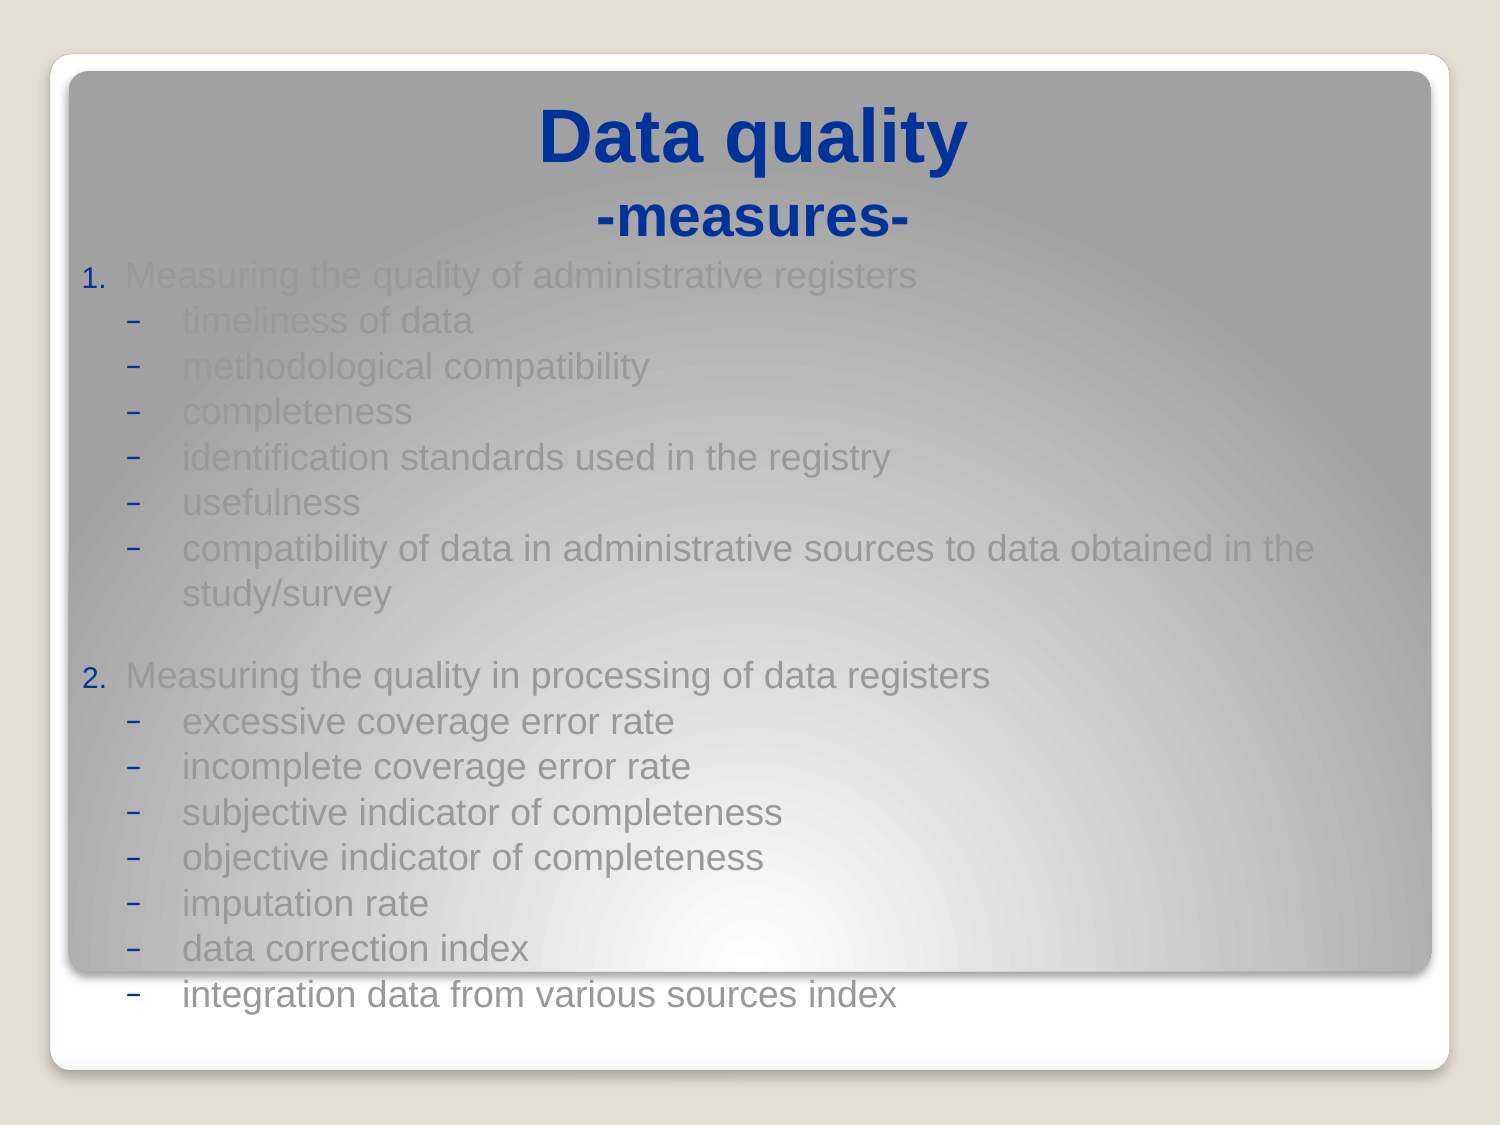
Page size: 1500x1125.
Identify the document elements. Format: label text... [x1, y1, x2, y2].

text_box Measuring the quality of administrative registers timeliness of data methodological compatibility completeness identification standards used in the registry usefulness compatibility of data in administrative sources to data obtained in the study/survey Measuring the quality in processing of data registers excessive coverage error rate incomplete coverage error rate subjective indicator of completeness objective indicator of completeness imputation rate data correction index integration data from various sources index [37, 243, 1421, 1017]
title Data quality -measures- [82, 78, 1425, 256]
